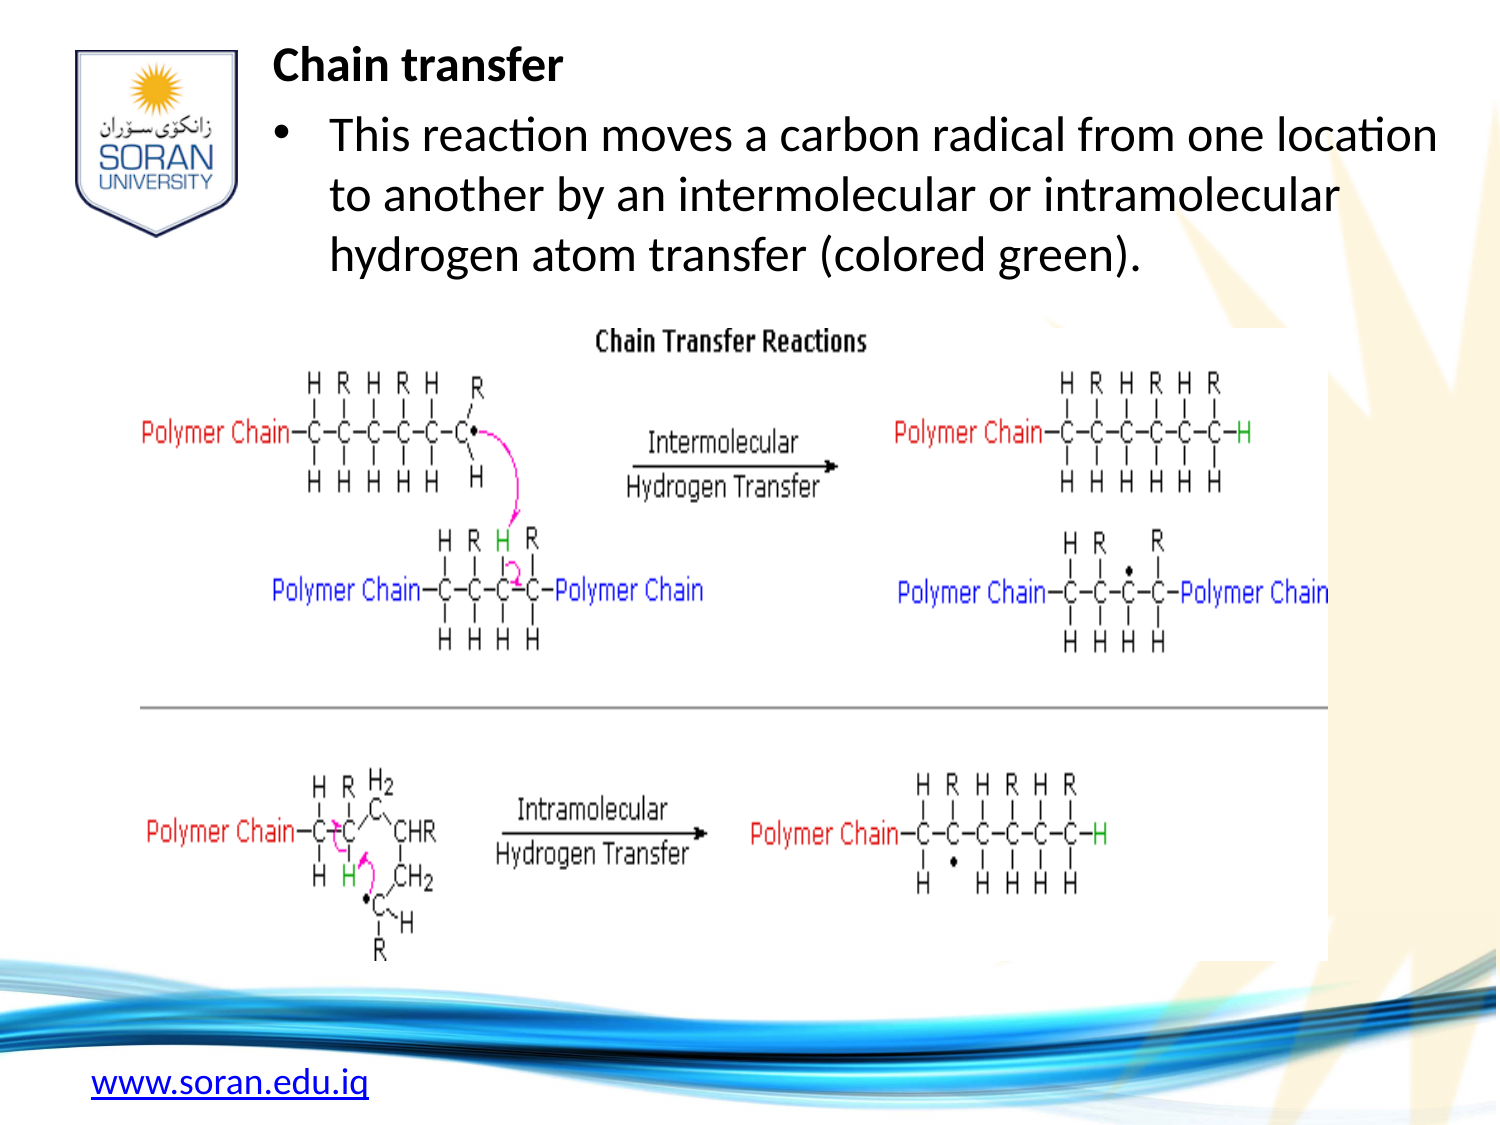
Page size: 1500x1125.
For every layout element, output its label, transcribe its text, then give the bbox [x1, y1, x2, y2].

picture [0, 99, 1500, 1125]
list Chain transfer This reaction moves a carbon radical from one location to another by an intermolecular or intramolecular hydrogen atom transfer (colored green). [257, 23, 1470, 335]
picture [75, 50, 238, 238]
